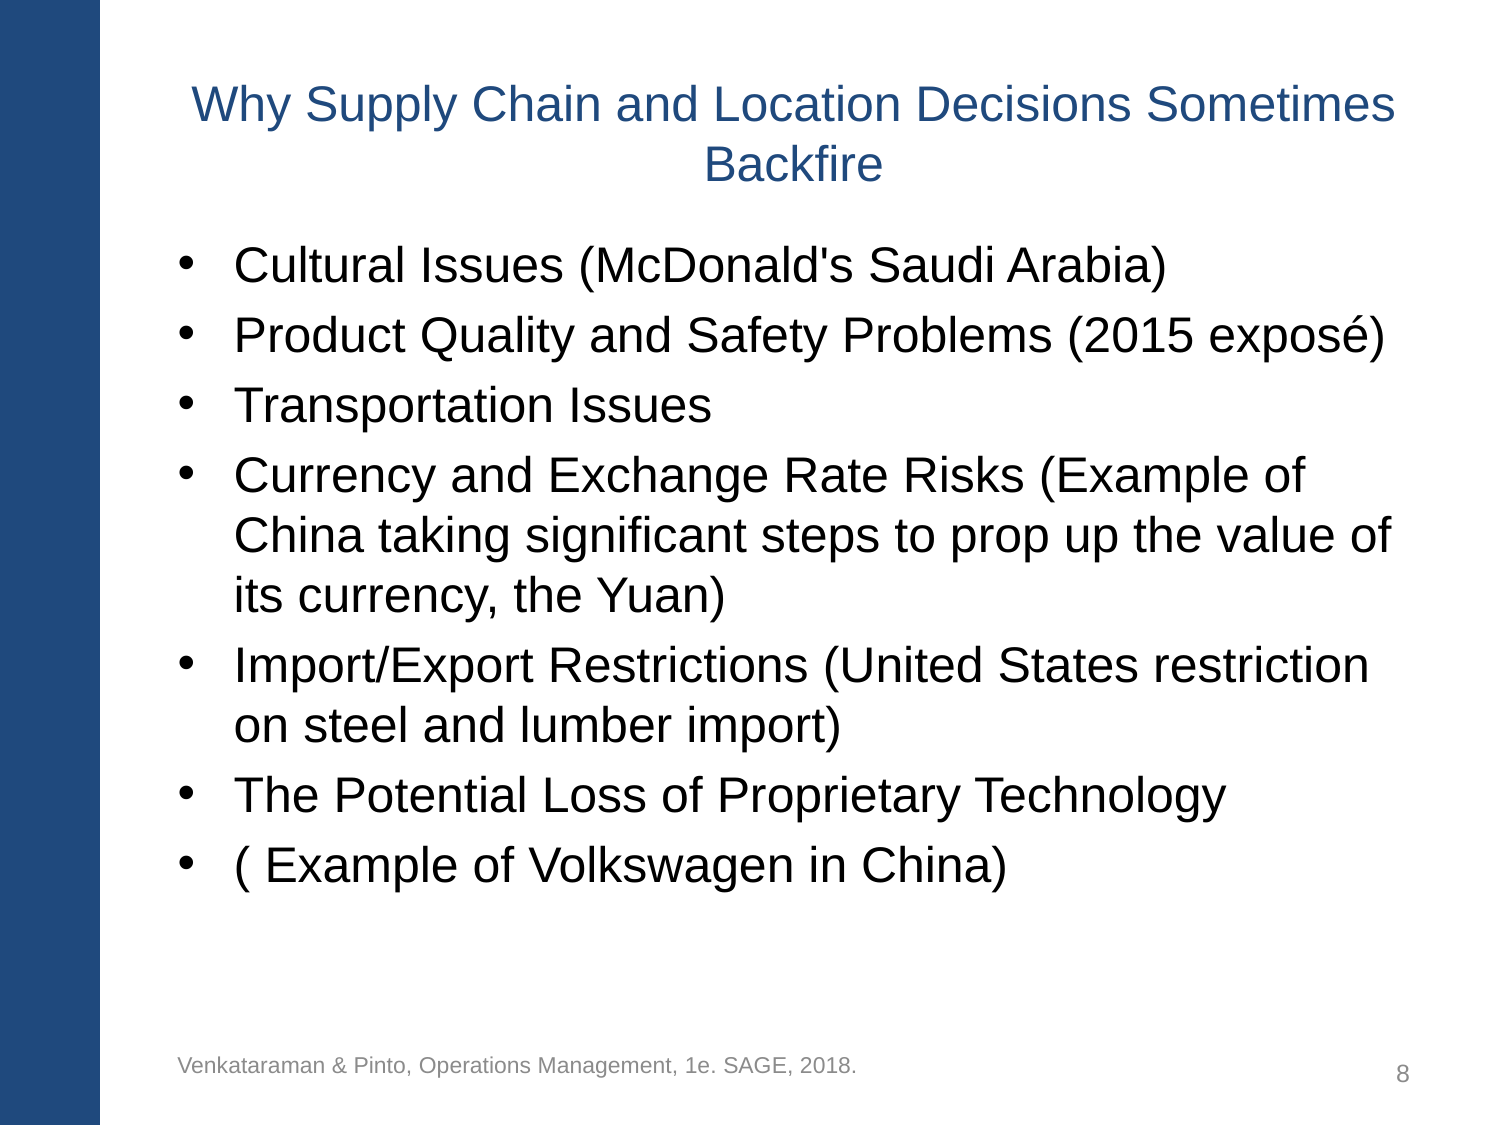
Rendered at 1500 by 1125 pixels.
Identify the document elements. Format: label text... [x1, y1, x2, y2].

title Why Supply Chain and Location Decisions Sometimes Backfire [162, 37, 1425, 224]
slide_number 8 [1350, 1042, 1425, 1103]
list Cultural Issues (McDonald's Saudi Arabia) Product Quality and Safety Problems (2015 exposé) Transportation Issues Currency and Exchange Rate Risks (Example of China taking significant steps to prop up the value of its currency, the Yuan) Import/Export Restrictions (United States restriction on steel and lumber import) The Potential Loss of Proprietary Technology ( Example of Volkswagen in China) [162, 224, 1425, 1013]
footer Venkataraman & Pinto, Operations Management, 1e. SAGE, 2018. [162, 1042, 1313, 1103]
